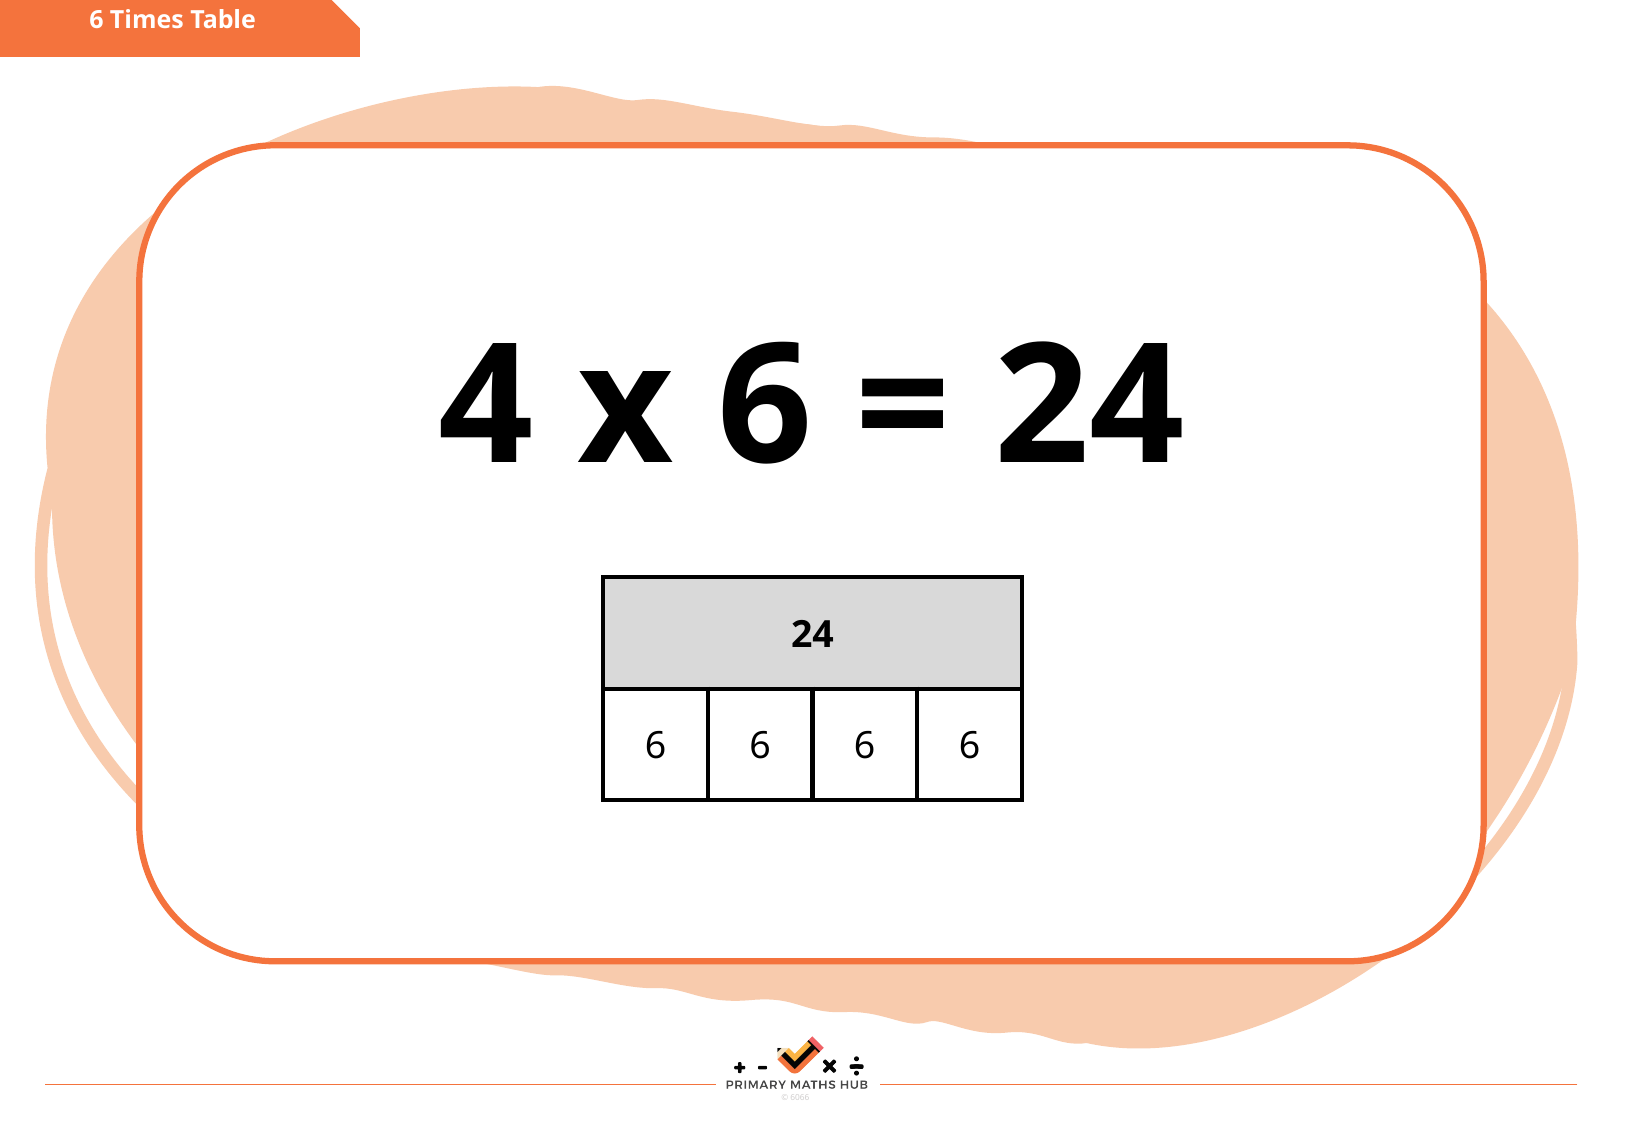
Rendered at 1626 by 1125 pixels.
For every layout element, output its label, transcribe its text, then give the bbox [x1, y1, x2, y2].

text_box [138, 144, 1485, 963]
text_box [1479, 300, 1579, 867]
picture [722, 1034, 872, 1094]
table_cell 6 [710, 691, 810, 798]
text_box [39, 214, 155, 799]
text_box [496, 960, 1374, 1044]
table_cell 6 [815, 691, 915, 798]
table_header 24 [605, 579, 1020, 687]
table_cell 6 [605, 691, 706, 798]
table_cell 6 [919, 691, 1020, 798]
text_box 6 Times Table [0, 0, 361, 58]
text_box [273, 91, 956, 144]
text_box 4 x 6 = 24 [140, 288, 1485, 503]
text_box © 6066 [720, 1084, 870, 1110]
